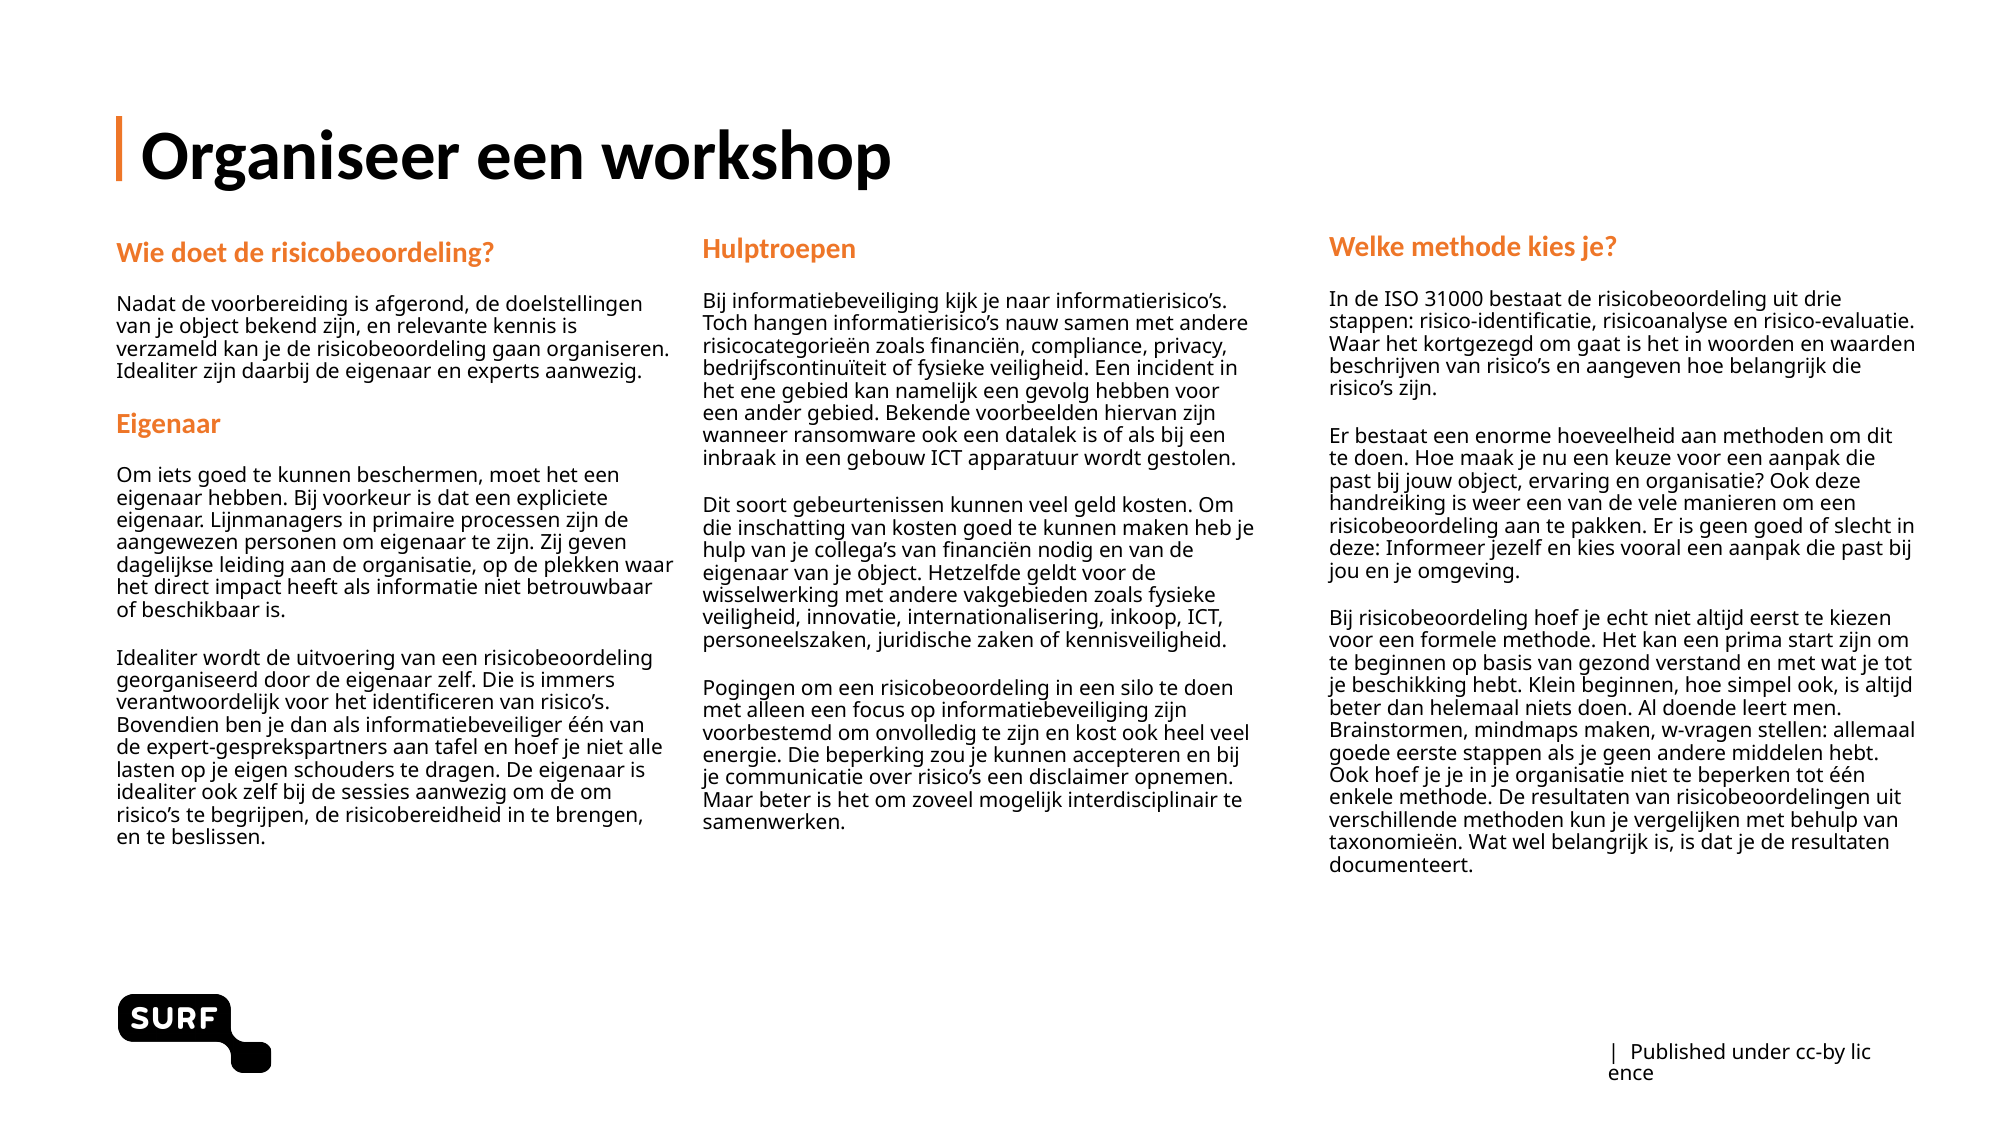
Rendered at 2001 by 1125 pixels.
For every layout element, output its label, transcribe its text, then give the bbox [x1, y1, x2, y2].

list [116, 116, 123, 182]
list [118, 994, 272, 1073]
list Welke methode kies je? In de ISO 31000 bestaat de risicobeoordeling uit drie stappen: risico-identificatie, risicoanalyse en risico-evaluatie. Waar het kortgezegd om gaat is het in woorden en waarden beschrijven van risico’s en aangeven hoe belangrijk die risico’s zijn. Er bestaat een enorme hoeveelheid aan methoden om dit te doen. Hoe maak je nu een keuze voor een aanpak die past bij jouw object, ervaring en organisatie? Ook deze handreiking is weer een van de vele manieren om een risicobeoordeling aan te pakken. Er is geen goed of slecht in deze: Informeer jezelf en kies vooral een aanpak die past bij jou en je omgeving. Bij risicobeoordeling hoef je echt niet altijd eerst te kiezen voor een formele methode. Het kan een prima start zijn om te beginnen op basis van gezond verstand en met wat je tot je beschikking hebt. Klein beginnen, hoe simpel ook, is altijd beter dan helemaal niets doen. Al doende leert men. Brainstormen, mindmaps maken, w-vragen stellen: allemaal goede eerste stappen als je geen andere middelen hebt. Ook hoef je je in je organisatie niet te beperken tot één enkele methode. De resultaten van risicobeoordelingen uit verschillende methoden kun je vergelijken met behulp van taxonomieën. Wat wel belangrijk is, is dat je de resultaten documenteert. [1329, 231, 1916, 1066]
list Wie doet de risicobeoordeling? Nadat de voorbereiding is afgerond, de doelstellingen van je object bekend zijn, en relevante kennis is verzameld kan je de risicobeoordeling gaan organiseren. Idealiter zijn daarbij de eigenaar en experts aanwezig. Eigenaar Om iets goed te kunnen beschermen, moet het een eigenaar hebben. Bij voorkeur is dat een expliciete eigenaar. Lijnmanagers in primaire processen zijn de aangewezen personen om eigenaar te zijn. Zij geven dagelijkse leiding aan de organisatie, op de plekken waar het direct impact heeft als informatie niet betrouwbaar of beschikbaar is. Idealiter wordt de uitvoering van een risicobeoordeling georganiseerd door de eigenaar zelf. Die is immers verantwoordelijk voor het identificeren van risico’s. Bovendien ben je dan als informatiebeveiliger één van de expert-gesprekspartners aan tafel en hoef je niet alle lasten op je eigen schouders te dragen. De eigenaar is idealiter ook zelf bij de sessies aanwezig om de om risico’s te begrijpen, de risicobereidheid in te brengen, en te beslissen. [116, 237, 674, 990]
list Hulptroepen Bij informatiebeveiliging kijk je naar informatierisico’s. Toch hangen informatierisico’s nauw samen met andere risicocategorieën zoals financiën, compliance, privacy, bedrijfscontinuïteit of fysieke veiligheid. Een incident in het ene gebied kan namelijk een gevolg hebben voor een ander gebied. Bekende voorbeelden hiervan zijn wanneer ransomware ook een datalek is of als bij een inbraak in een gebouw ICT apparatuur wordt gestolen. Dit soort gebeurtenissen kunnen veel geld kosten. Om die inschatting van kosten goed te kunnen maken heb je hulp van je collega’s van financiën nodig en van de eigenaar van je object. Hetzelfde geldt voor de wisselwerking met andere vakgebieden zoals fysieke veiligheid, innovatie, internationalisering, inkoop, ICT, personeelszaken, juridische zaken of kennisveiligheid. Pogingen om een risicobeoordeling in een silo te doen met alleen een focus op informatiebeveiliging zijn voorbestemd om onvolledig te zijn en kost ook heel veel energie. Die beperking zou je kunnen accepteren en bij je communicatie over risico’s een disclaimer opnemen. Maar beter is het om zoveel mogelijk interdisciplinair te samenwerken. [702, 233, 1261, 1068]
list Organiseer een workshop [141, 118, 1119, 285]
footer | Published under cc-by licence [1607, 1040, 1880, 1066]
